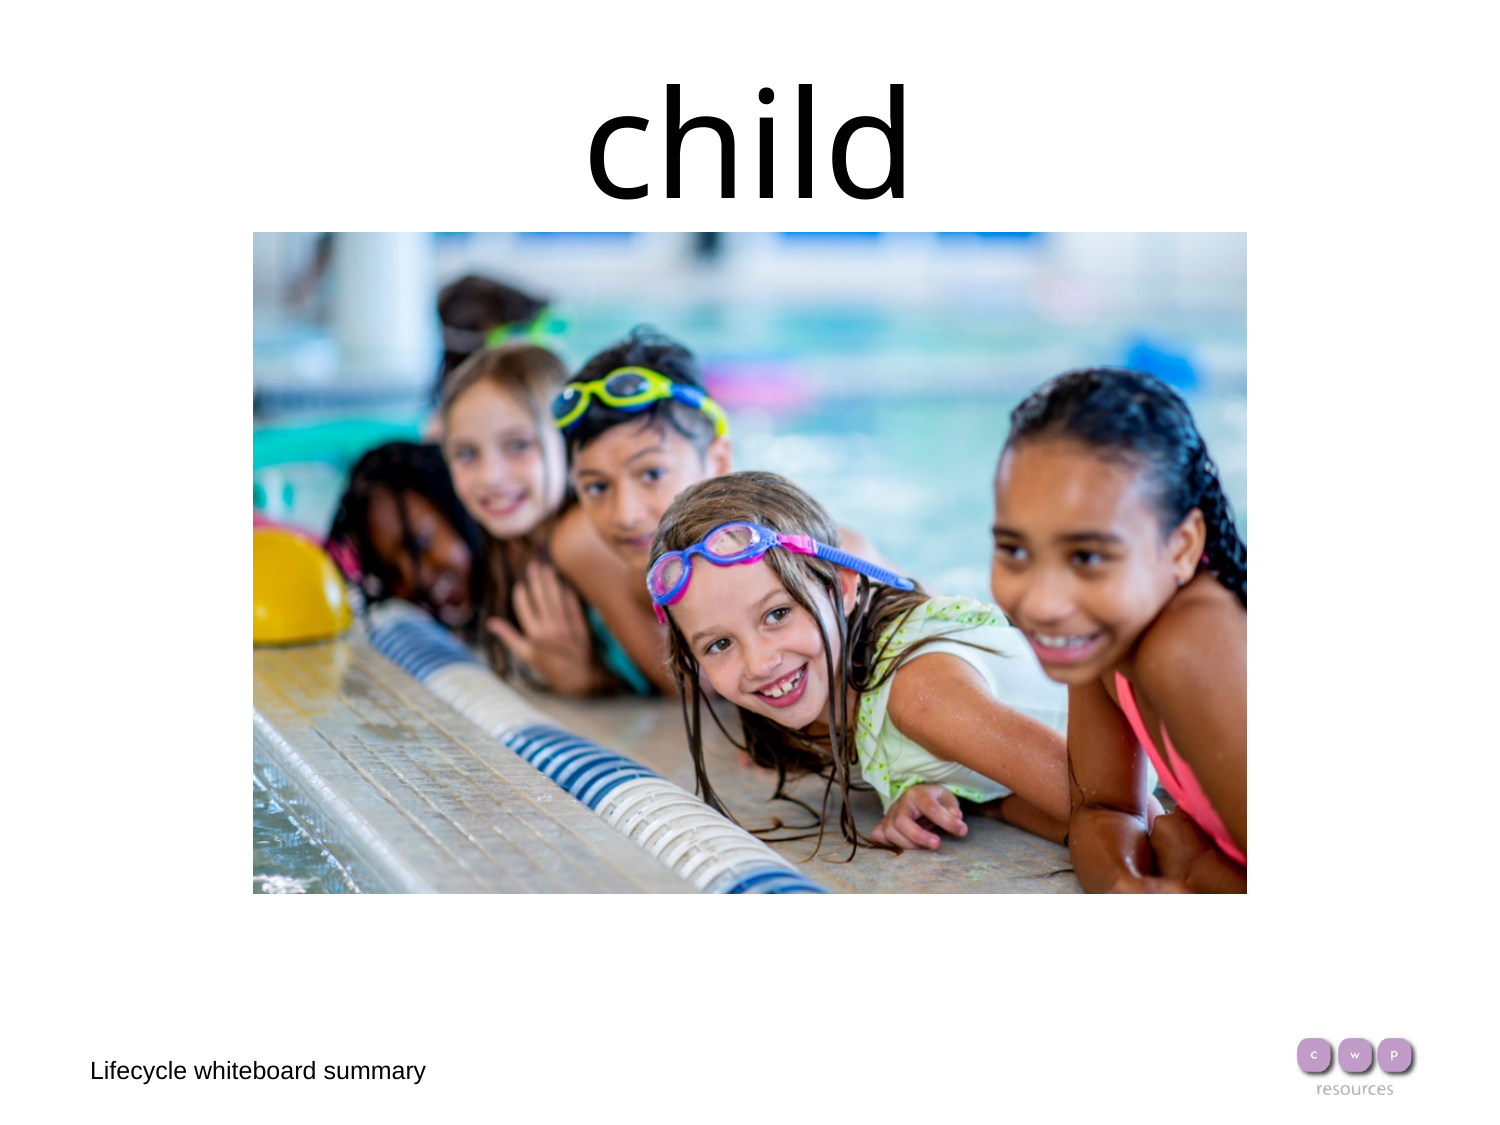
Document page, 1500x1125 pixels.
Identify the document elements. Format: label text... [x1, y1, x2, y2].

slide_number Lifecycle whiteboard summary [74, 1046, 526, 1103]
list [253, 232, 1247, 895]
picture [1293, 1034, 1421, 1095]
title child [75, 45, 1425, 233]
